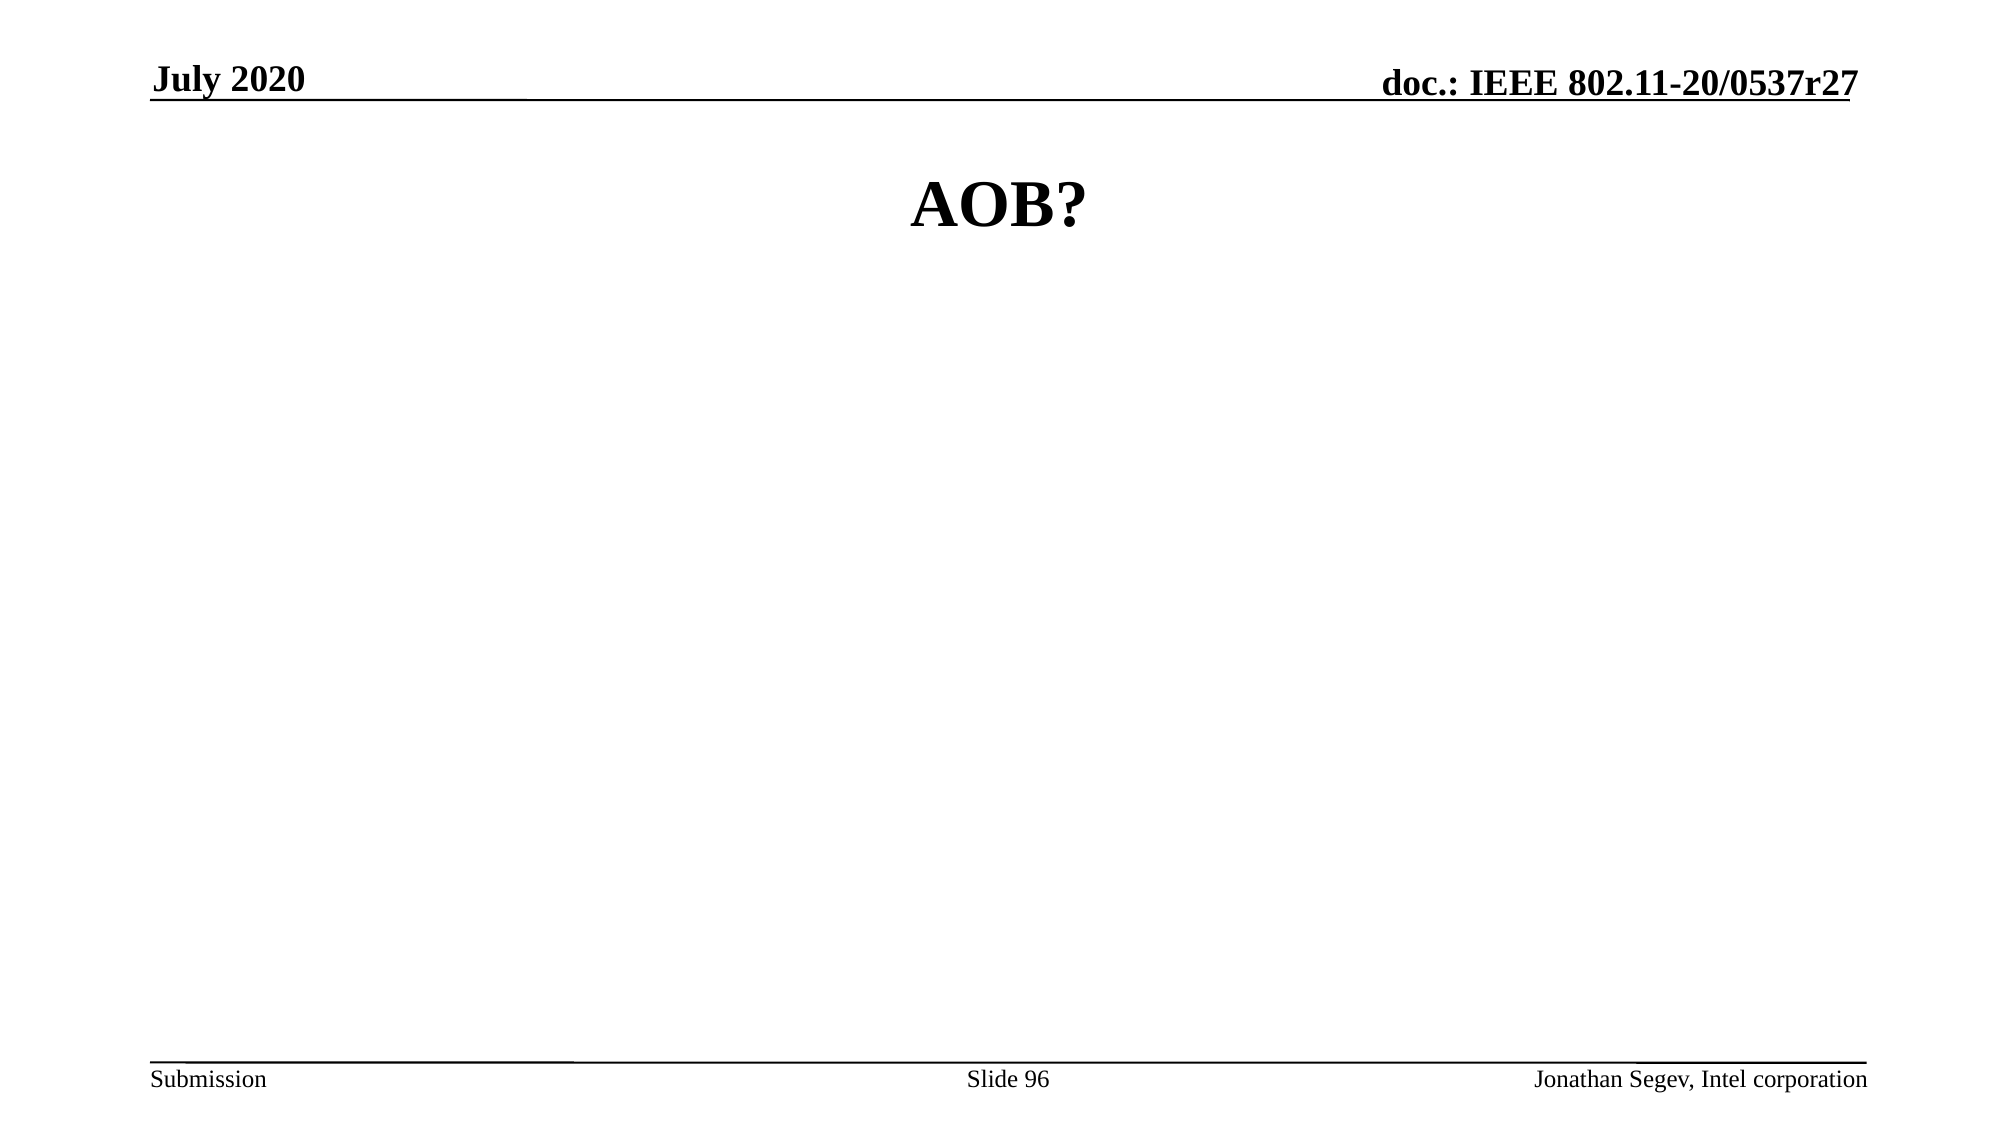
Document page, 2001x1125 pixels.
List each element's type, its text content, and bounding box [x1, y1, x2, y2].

footer Jonathan Segev, Intel corporation [1171, 1061, 1869, 1093]
slide_number Slide 96 [950, 1061, 1067, 1123]
title AOB? [149, 112, 1850, 288]
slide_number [152, 54, 563, 100]
